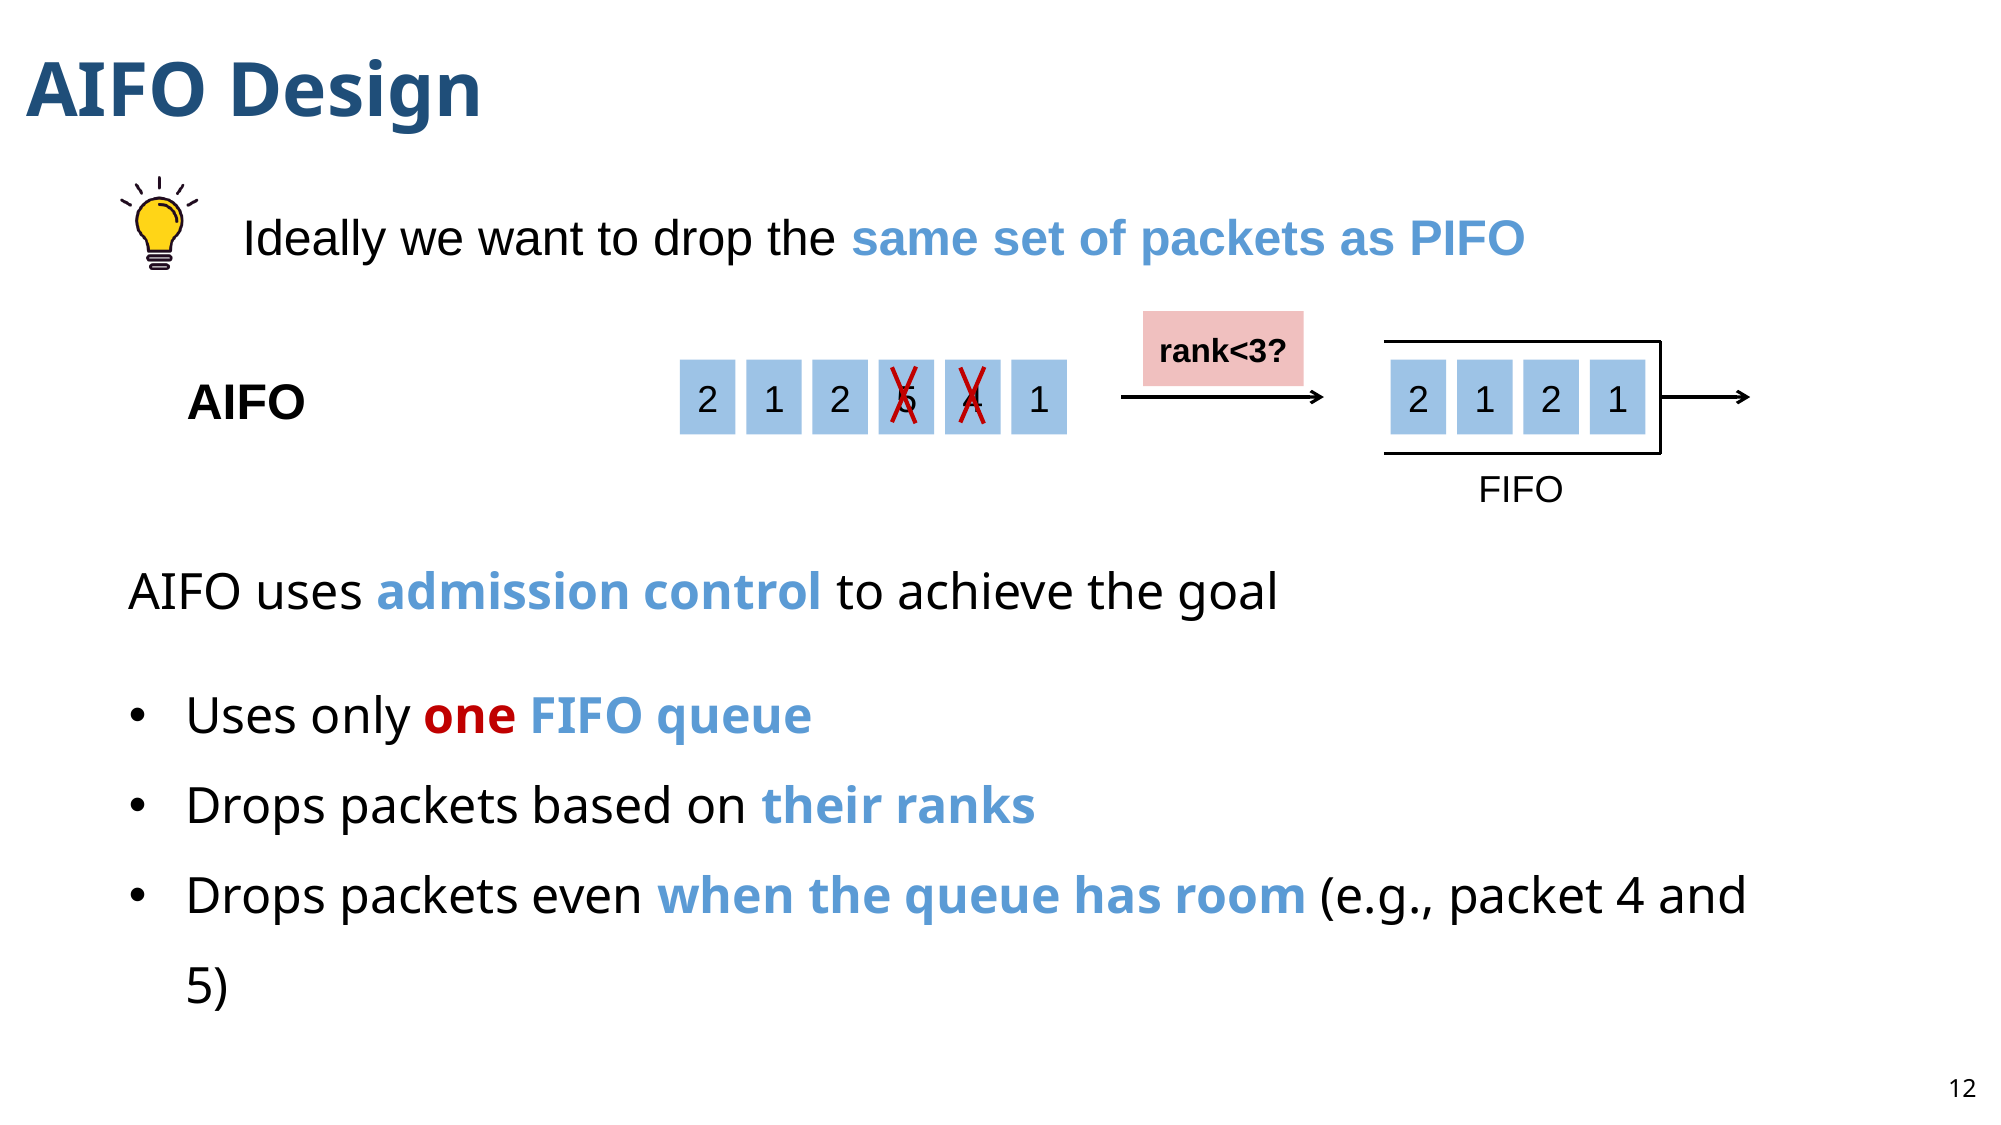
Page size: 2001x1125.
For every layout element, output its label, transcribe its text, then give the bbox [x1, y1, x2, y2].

text_box FIFO [1463, 457, 1580, 518]
text_box rank<3? [1142, 310, 1305, 387]
text_box AIFO Design [11, 0, 1853, 201]
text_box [891, 366, 985, 424]
text_box Ideally we want to drop the same set of packets as PIFO [227, 197, 1542, 273]
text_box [679, 359, 1067, 435]
text_box 1 [1589, 358, 1646, 436]
text_box AIFO uses admission control to achieve the goal Uses only one FIFO queue Drops packets based on their ranks Drops packets even when the queue has room (e.g., packet 4 and 5) [113, 486, 1818, 1058]
picture [112, 176, 206, 270]
text_box 2 [1390, 358, 1447, 436]
text_box AIFO [171, 362, 322, 437]
slide_number 11 [1541, 1059, 1992, 1120]
text_box 2 [1522, 358, 1580, 436]
text_box 1 [1456, 358, 1514, 436]
